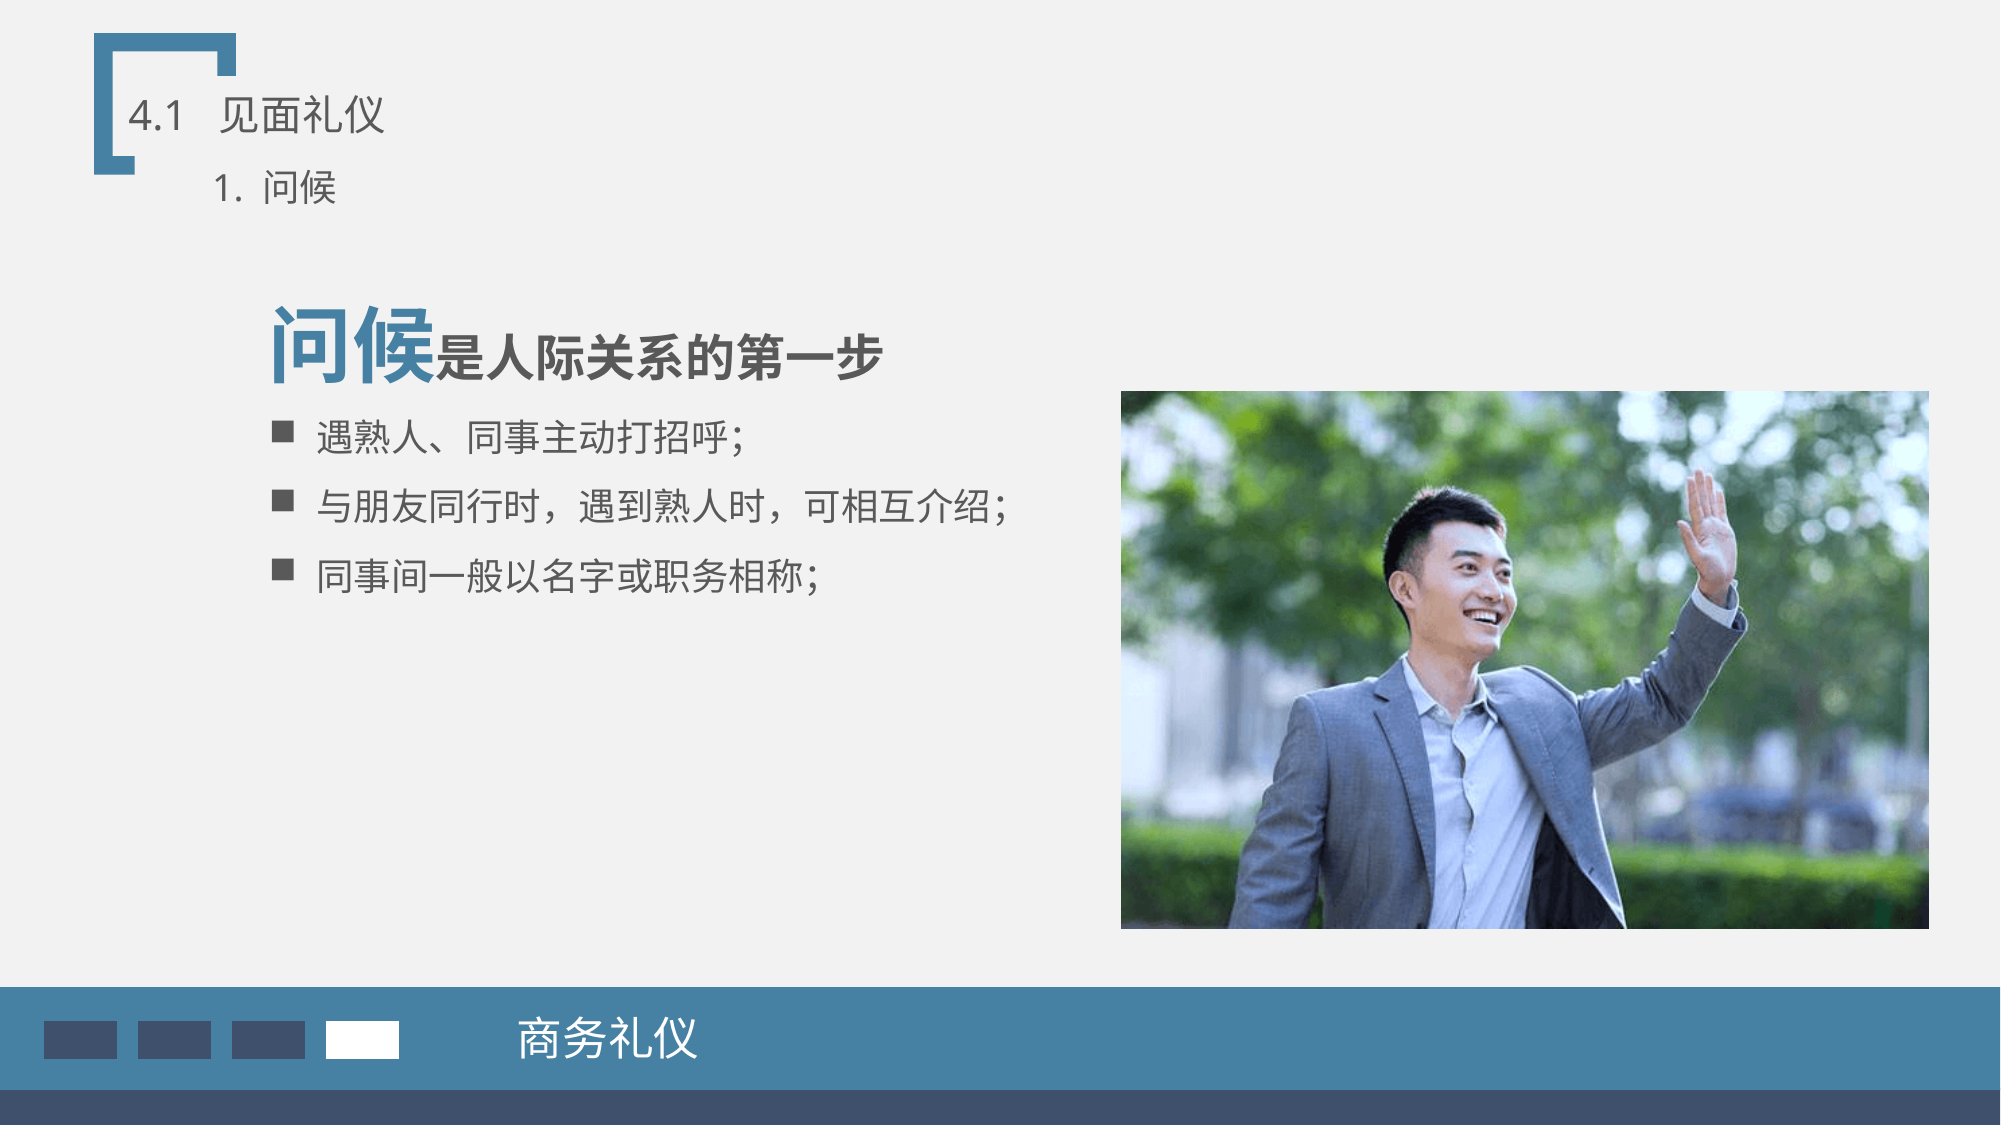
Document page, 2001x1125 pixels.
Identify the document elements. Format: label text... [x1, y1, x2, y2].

text_box 4.1 见面礼仪 [113, 81, 704, 147]
text_box 1. 问候 [197, 156, 880, 216]
text_box 遇熟人、同事主动打招呼； 与朋友同行时，遇到熟人时，可相互介绍； 同事间一般以名字或职务相称； [254, 391, 1121, 605]
picture [1121, 391, 1929, 929]
text_box 问候是人际关系的第一步 [254, 255, 1104, 391]
